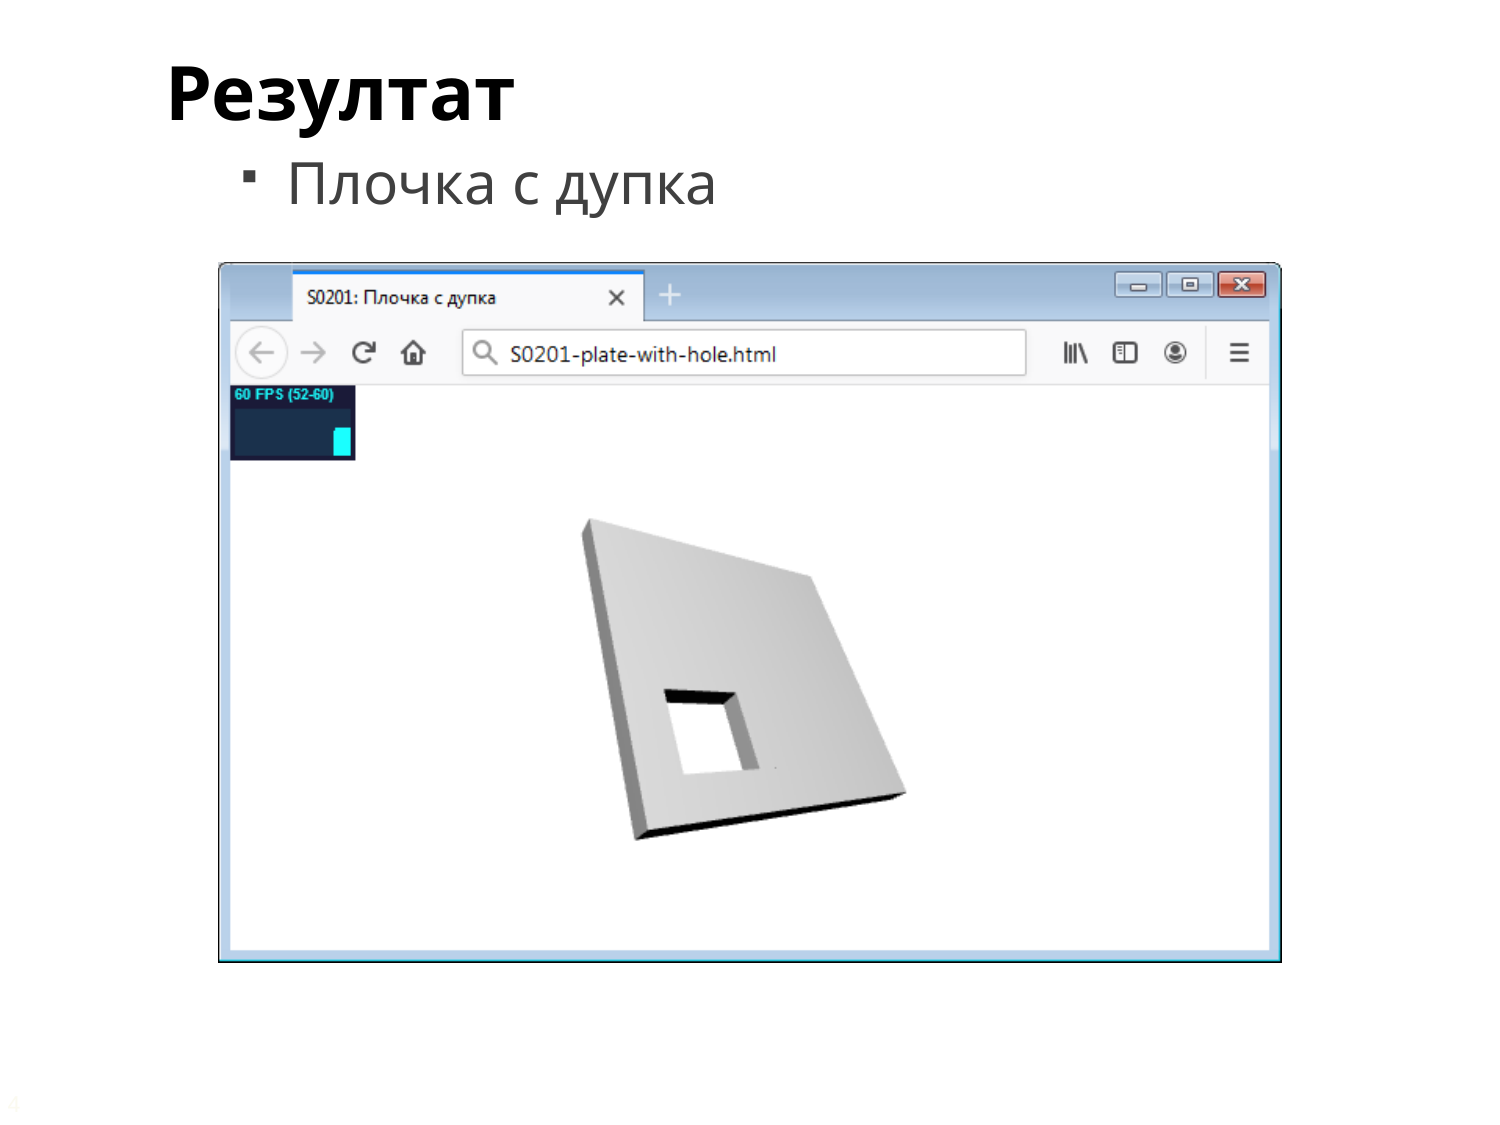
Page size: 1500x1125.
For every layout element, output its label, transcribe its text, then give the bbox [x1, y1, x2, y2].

list Резултат Плочка с дупка [150, 37, 1488, 1113]
picture [218, 262, 1282, 963]
